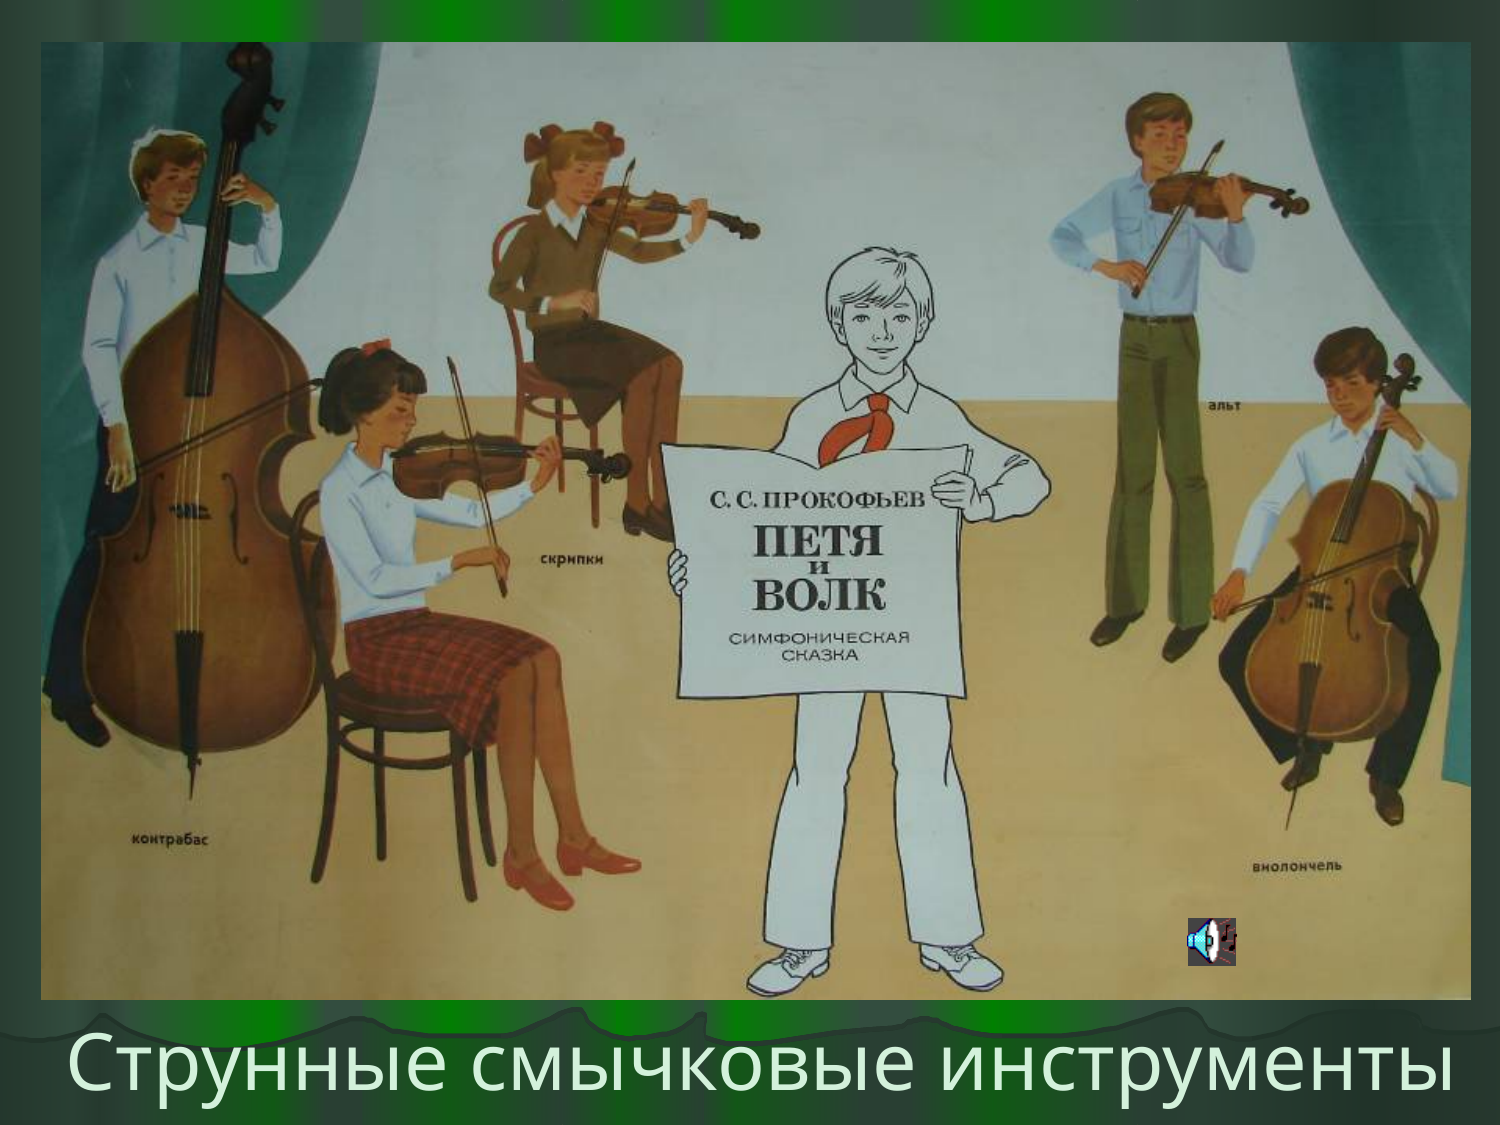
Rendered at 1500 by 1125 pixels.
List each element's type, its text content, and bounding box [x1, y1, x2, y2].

title Струнные смычковые инструменты [40, 1011, 1483, 1107]
picture [40, 42, 1471, 1000]
